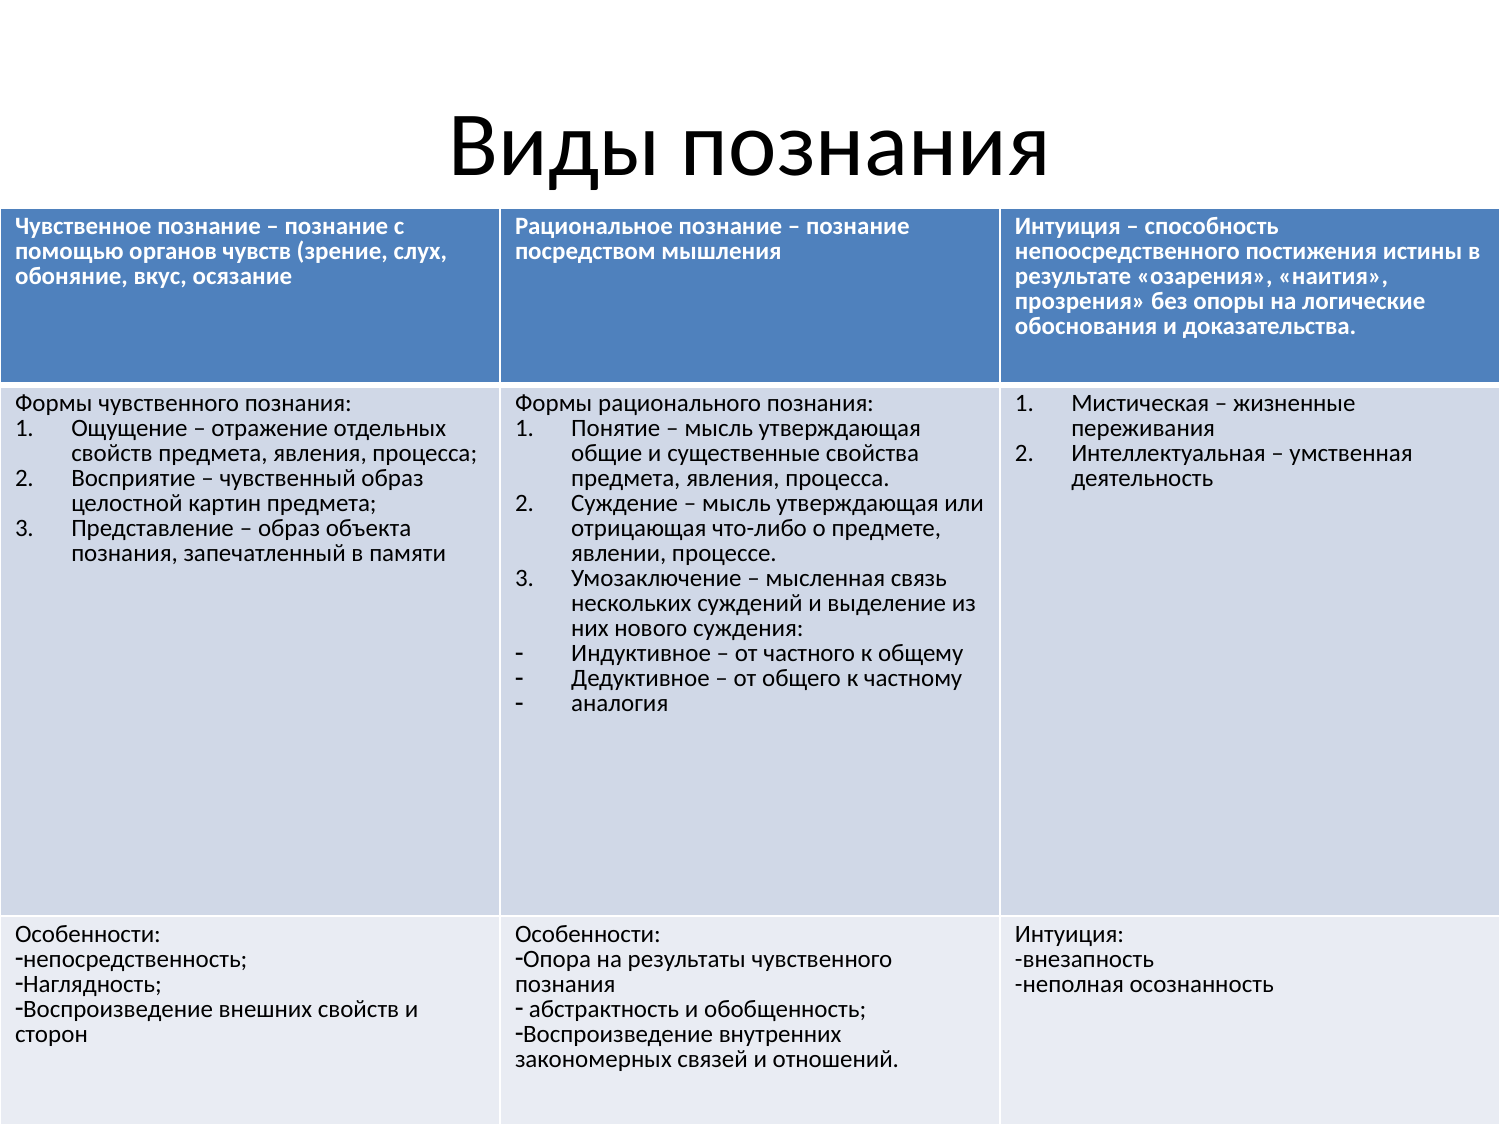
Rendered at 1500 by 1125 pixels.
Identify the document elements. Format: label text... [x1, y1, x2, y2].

title Виды познания [75, 45, 1425, 207]
table_header Интуиция – способность непоосредственного постижения истины в результате «озарения», «наития», прозрения» без опоры на логические обоснования и доказательства. [1001, 209, 1499, 382]
table_cell Интуиция: -внезапность -неполная осознанность [1001, 917, 1499, 1124]
table_cell Формы чувственного познания: Ощущение – отражение отдельных свойств предмета, явления, процесса; Восприятие – чувственный образ целостной картин предмета; Представление – образ объекта познания, запечатленный в памяти [1, 388, 499, 915]
table_cell Формы рационального познания: Понятие – мысль утверждающая общие и существенные свойства предмета, явления, процесса. Суждение – мысль утверждающая или отрицающая что-либо о предмете, явлении, процессе. Умозаключение – мысленная связь нескольких суждений и выделение из них нового суждения: Индуктивное – от частного к общему Дедуктивное – от общего к частному аналогия [501, 388, 999, 915]
table_cell Особенности: непосредственность; Наглядность; Воспроизведение внешних свойств и сторон [1, 917, 499, 1124]
table_header Чувственное познание – познание с помощью органов чувств (зрение, слух, обоняние, вкус, осязание [1, 209, 499, 382]
table_header Рациональное познание – познание посредством мышления [501, 209, 999, 382]
table_cell Мистическая – жизненные переживания Интеллектуальная – умственная деятельность [1001, 388, 1499, 915]
table_cell Особенности: Опора на результаты чувственного познания абстрактность и обобщенность; Воспроизведение внутренних закономерных связей и отношений. [501, 917, 999, 1124]
